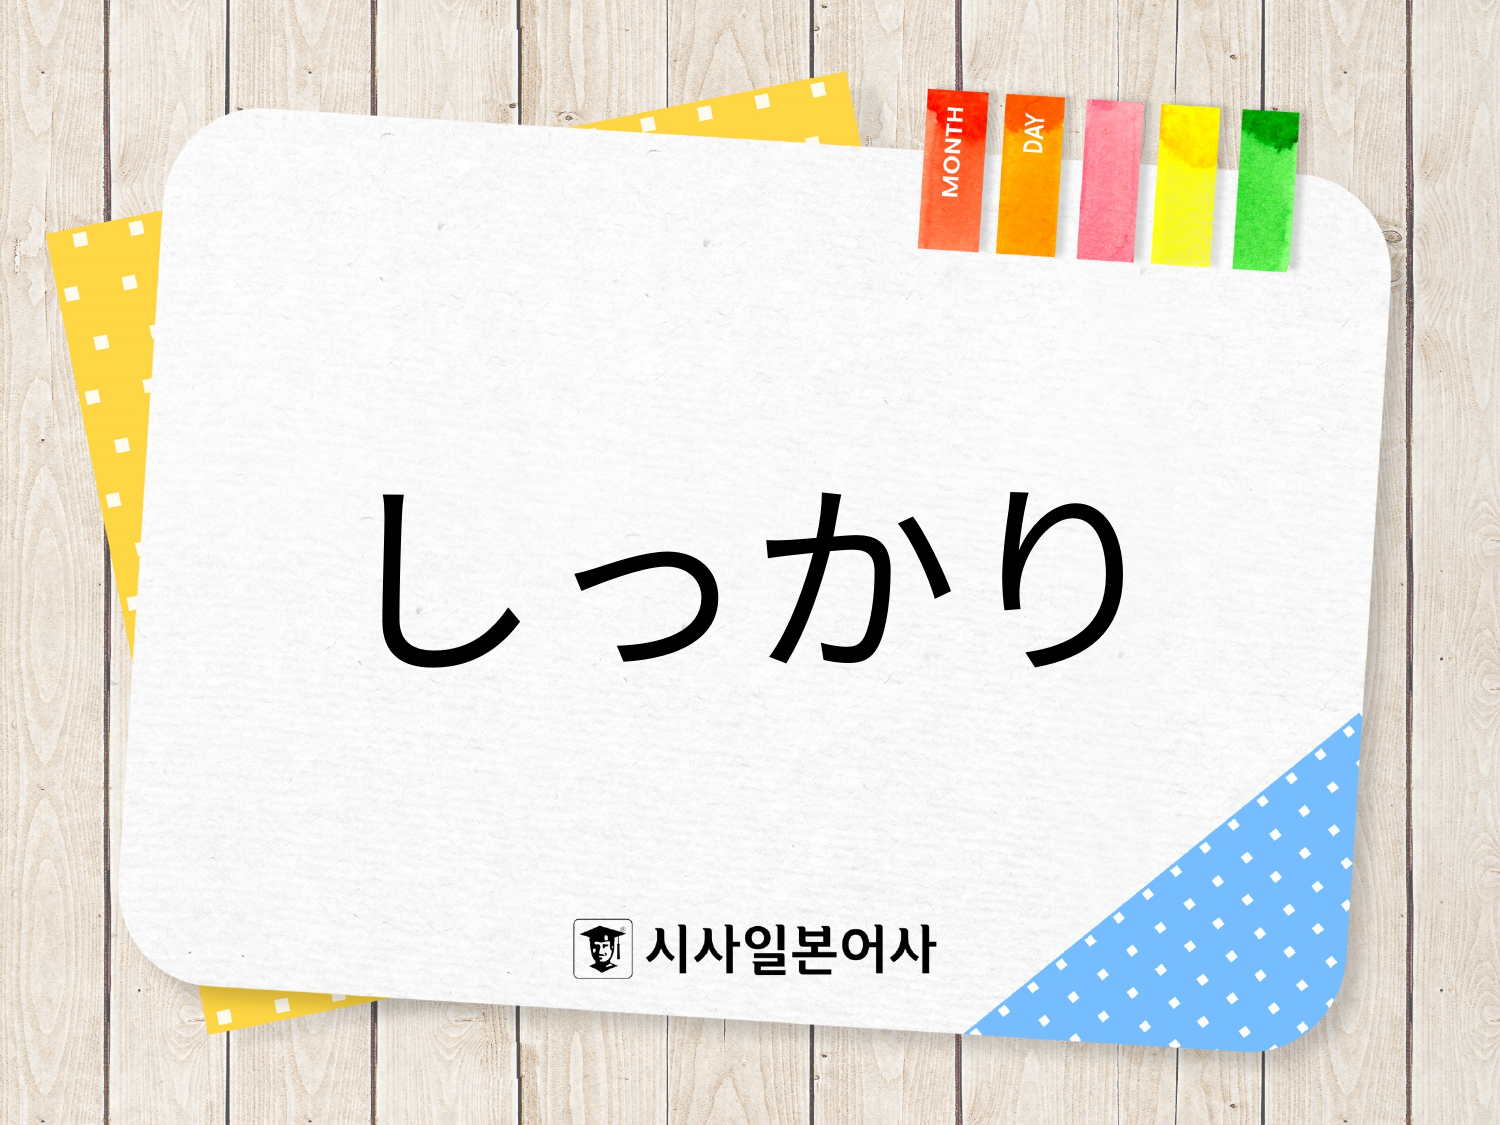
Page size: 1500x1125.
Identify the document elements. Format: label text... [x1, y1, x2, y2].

picture [0, 0, 1500, 1125]
title しっかり [75, 338, 1425, 811]
